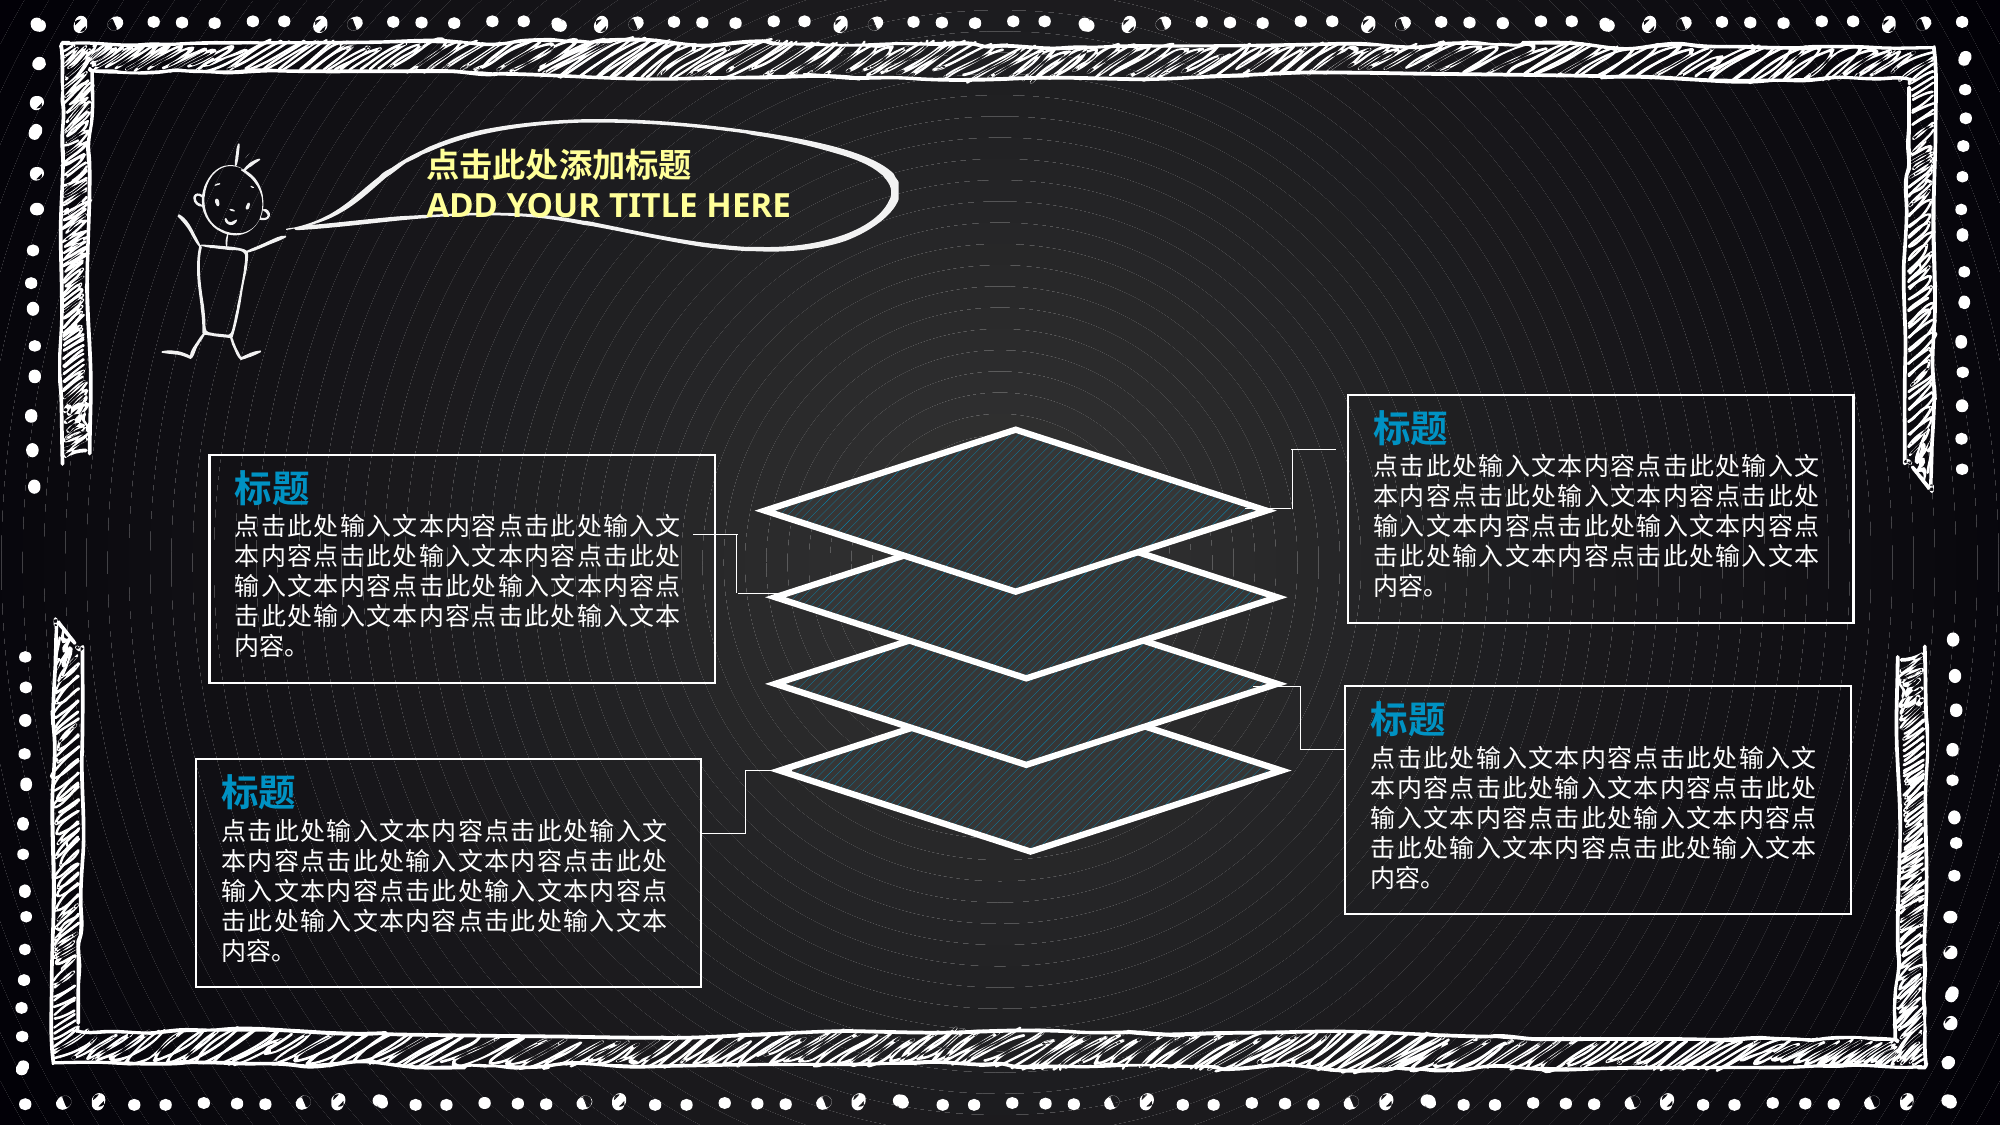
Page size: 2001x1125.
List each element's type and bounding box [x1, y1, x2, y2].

text_box [715, 534, 784, 594]
text_box [1253, 686, 1345, 750]
text_box [195, 759, 702, 988]
text_box [771, 552, 1281, 680]
text_box [1345, 686, 1851, 915]
text_box [1244, 449, 1336, 509]
text_box [702, 770, 793, 834]
text_box [161, 118, 924, 361]
text_box [209, 454, 715, 683]
text_box [777, 727, 1285, 853]
text_box [1348, 394, 1854, 624]
text_box [761, 428, 1270, 593]
text_box [771, 641, 1281, 766]
